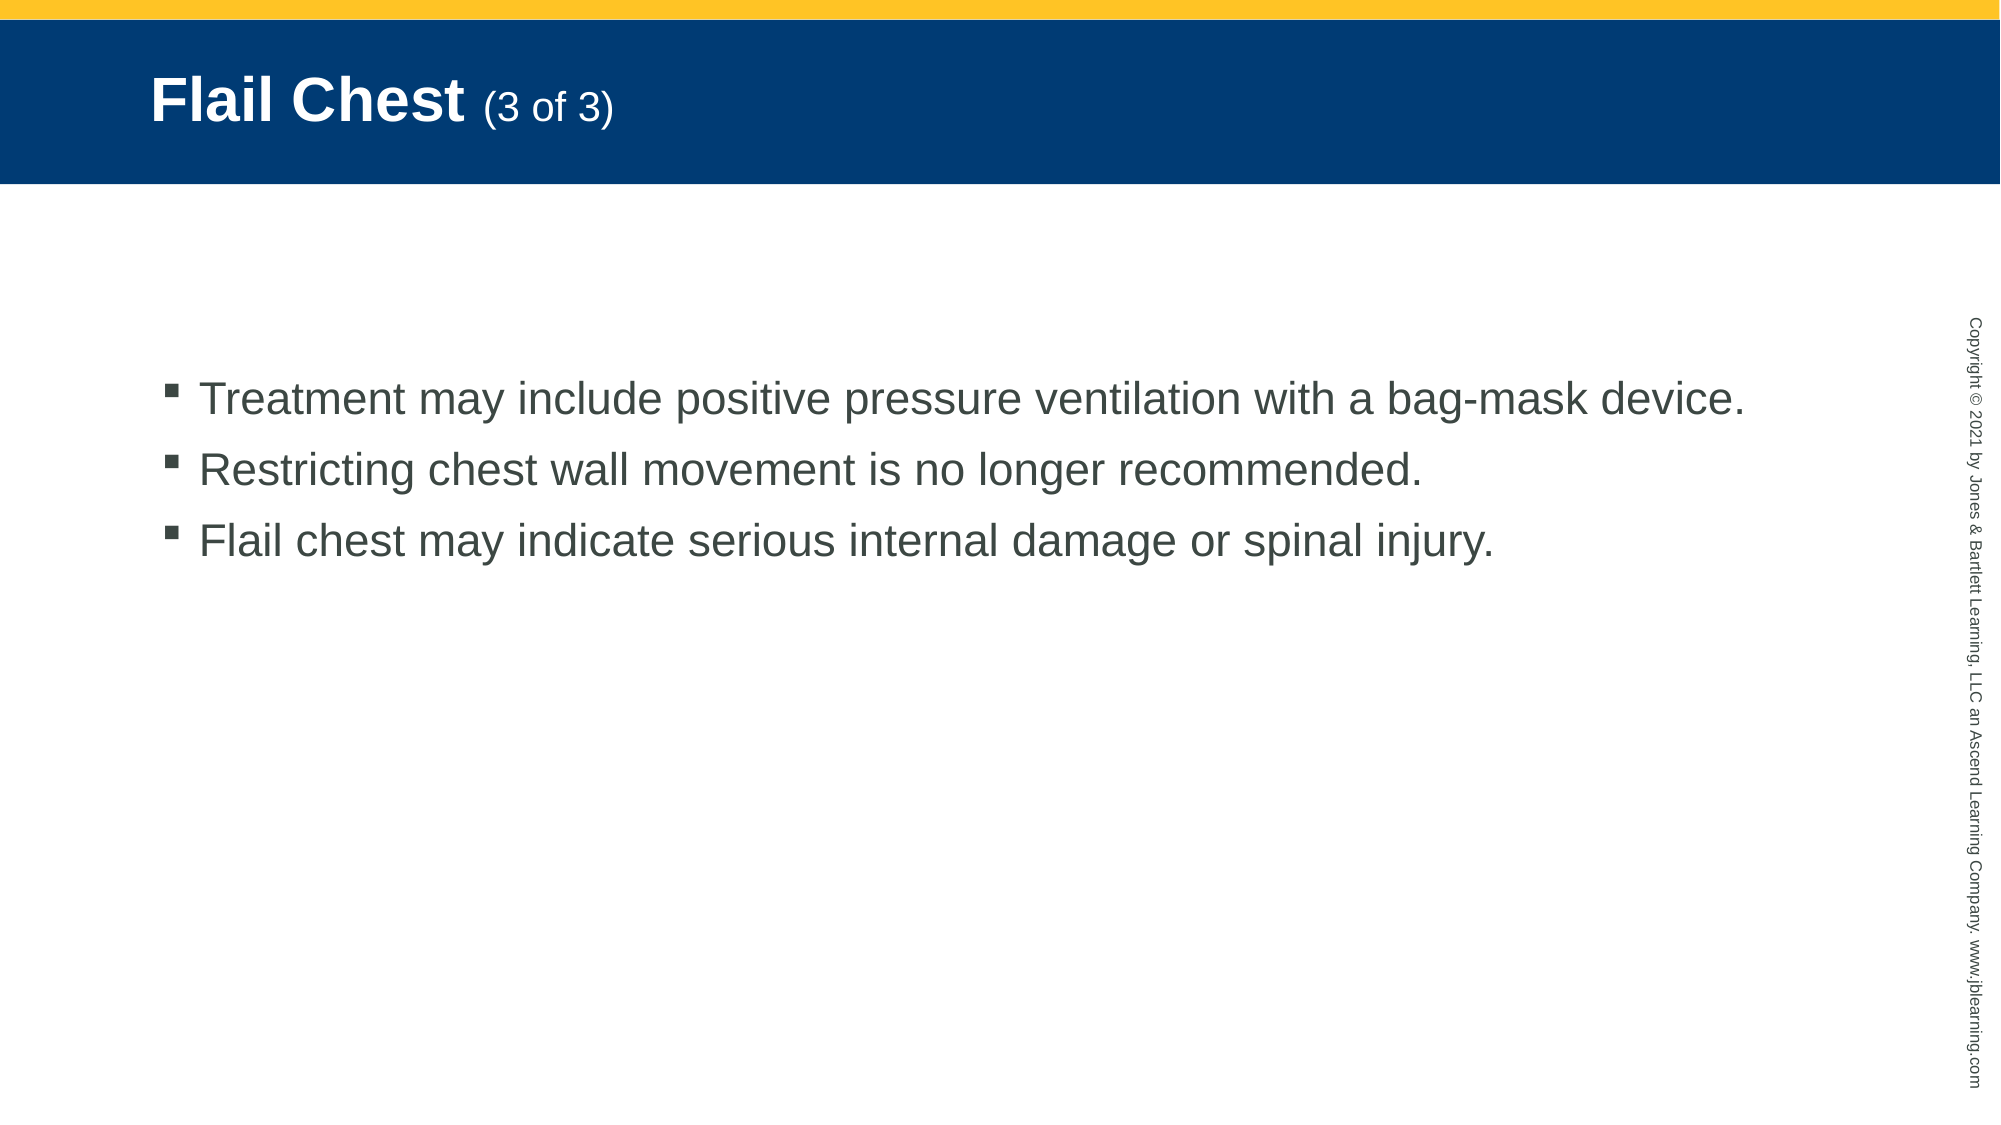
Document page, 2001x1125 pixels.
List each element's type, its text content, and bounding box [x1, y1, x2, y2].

title Flail Chest (3 of 3) [0, 19, 2000, 185]
list Treatment may include positive pressure ventilation with a bag-mask device. Restricting chest wall movement is no longer recommended. Flail chest may indicate serious internal damage or spinal injury. [146, 361, 1859, 1016]
